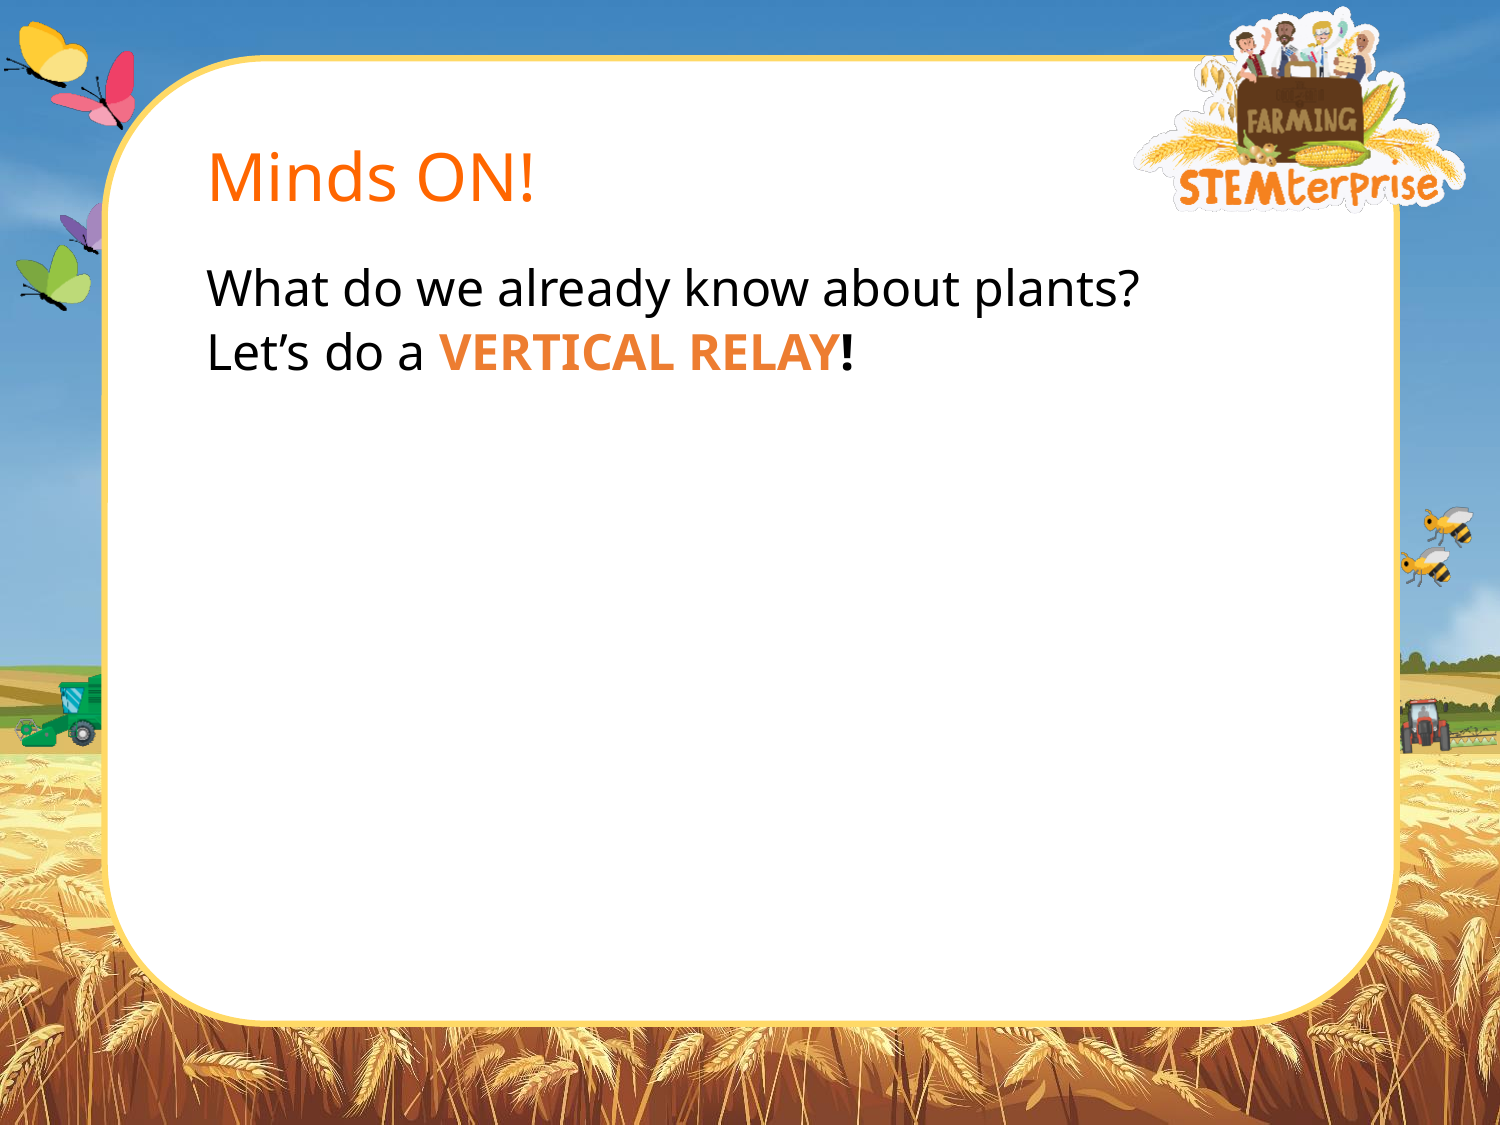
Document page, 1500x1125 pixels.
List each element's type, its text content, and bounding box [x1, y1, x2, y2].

title Minds ON! [191, 115, 1166, 245]
list What do we already know about plants? Let’s do a VERTICAL RELAY! [191, 244, 1370, 904]
picture [0, 0, 1500, 1125]
